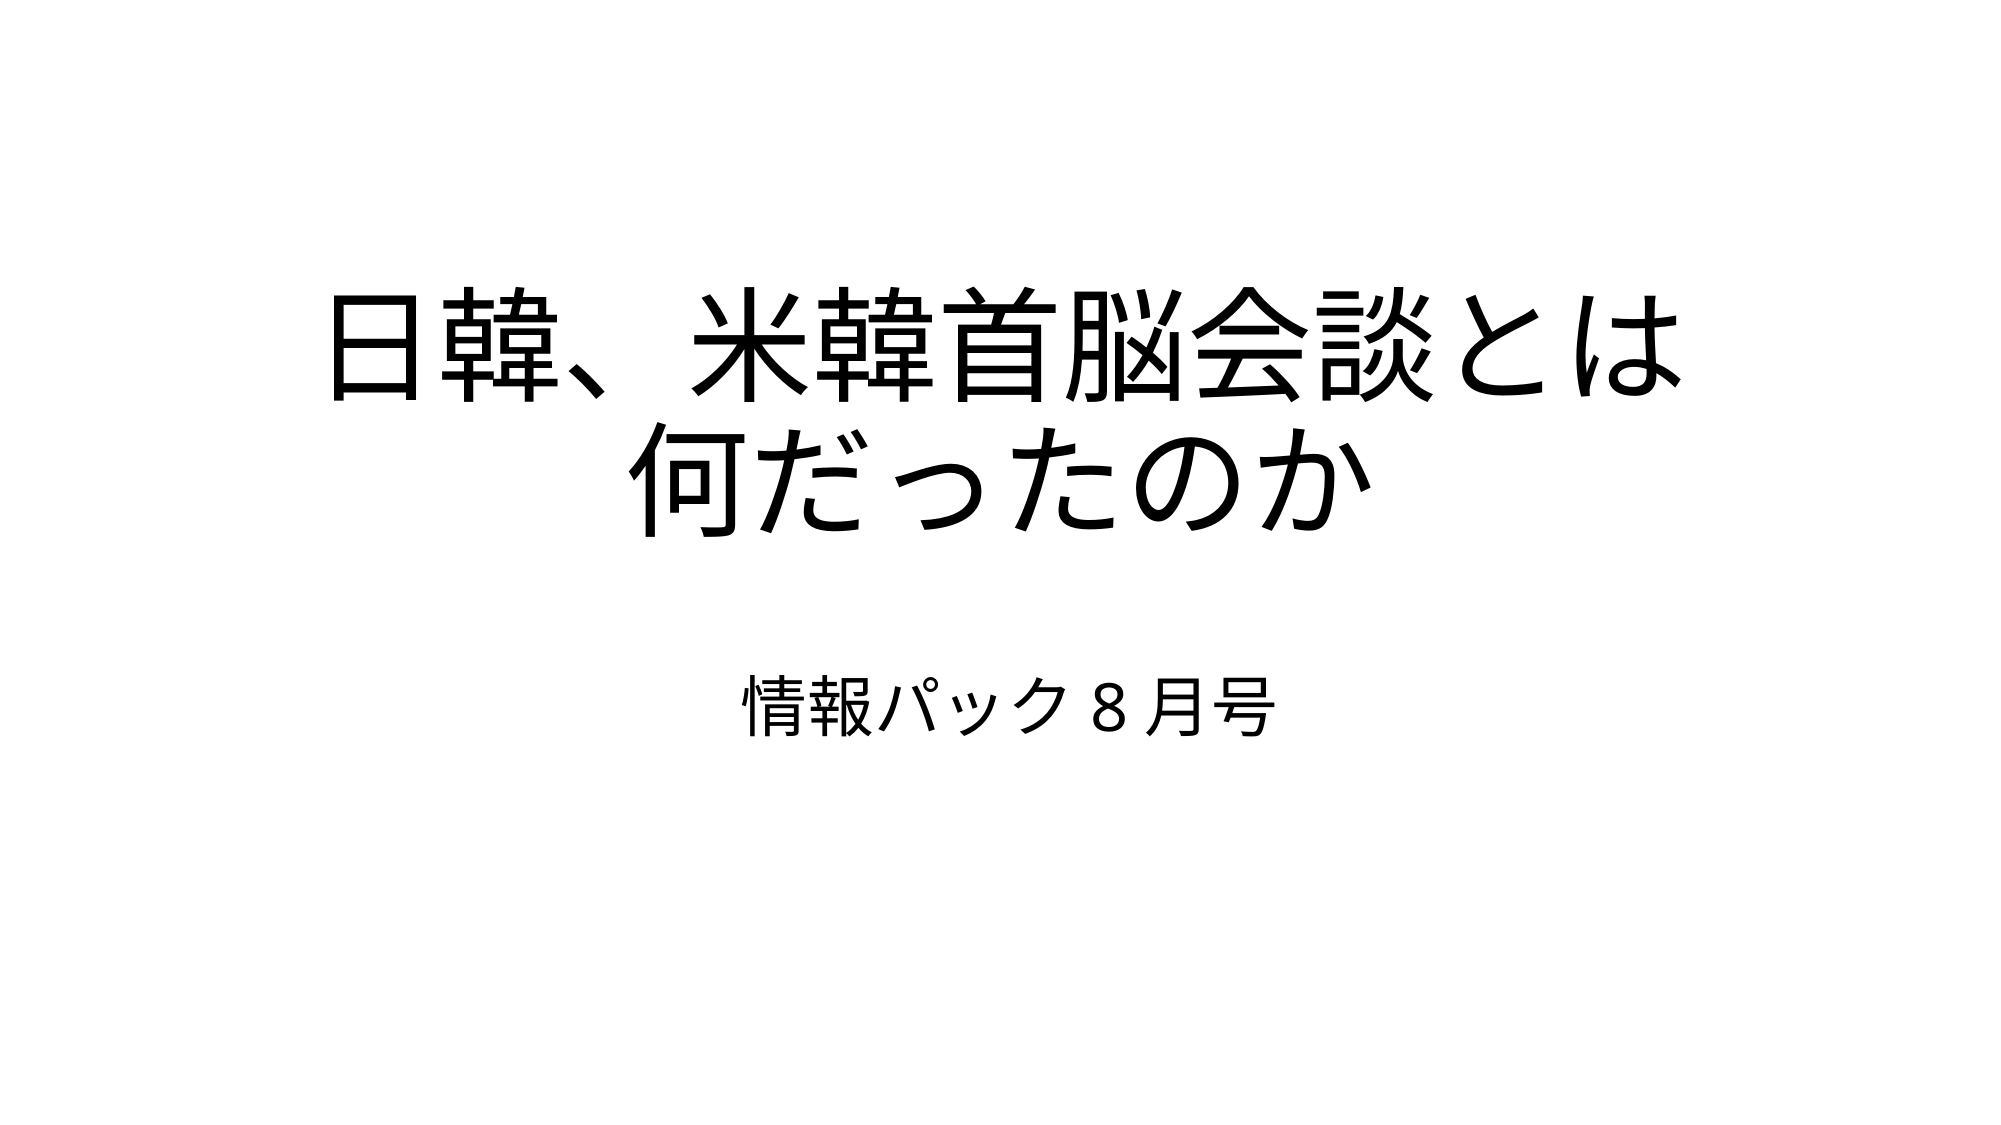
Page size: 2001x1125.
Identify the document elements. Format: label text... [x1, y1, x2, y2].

subtitle 情報パック8月号 [259, 666, 1760, 938]
title 日韓、米韓首脳会談とは 何だったのか [249, 170, 1750, 563]
